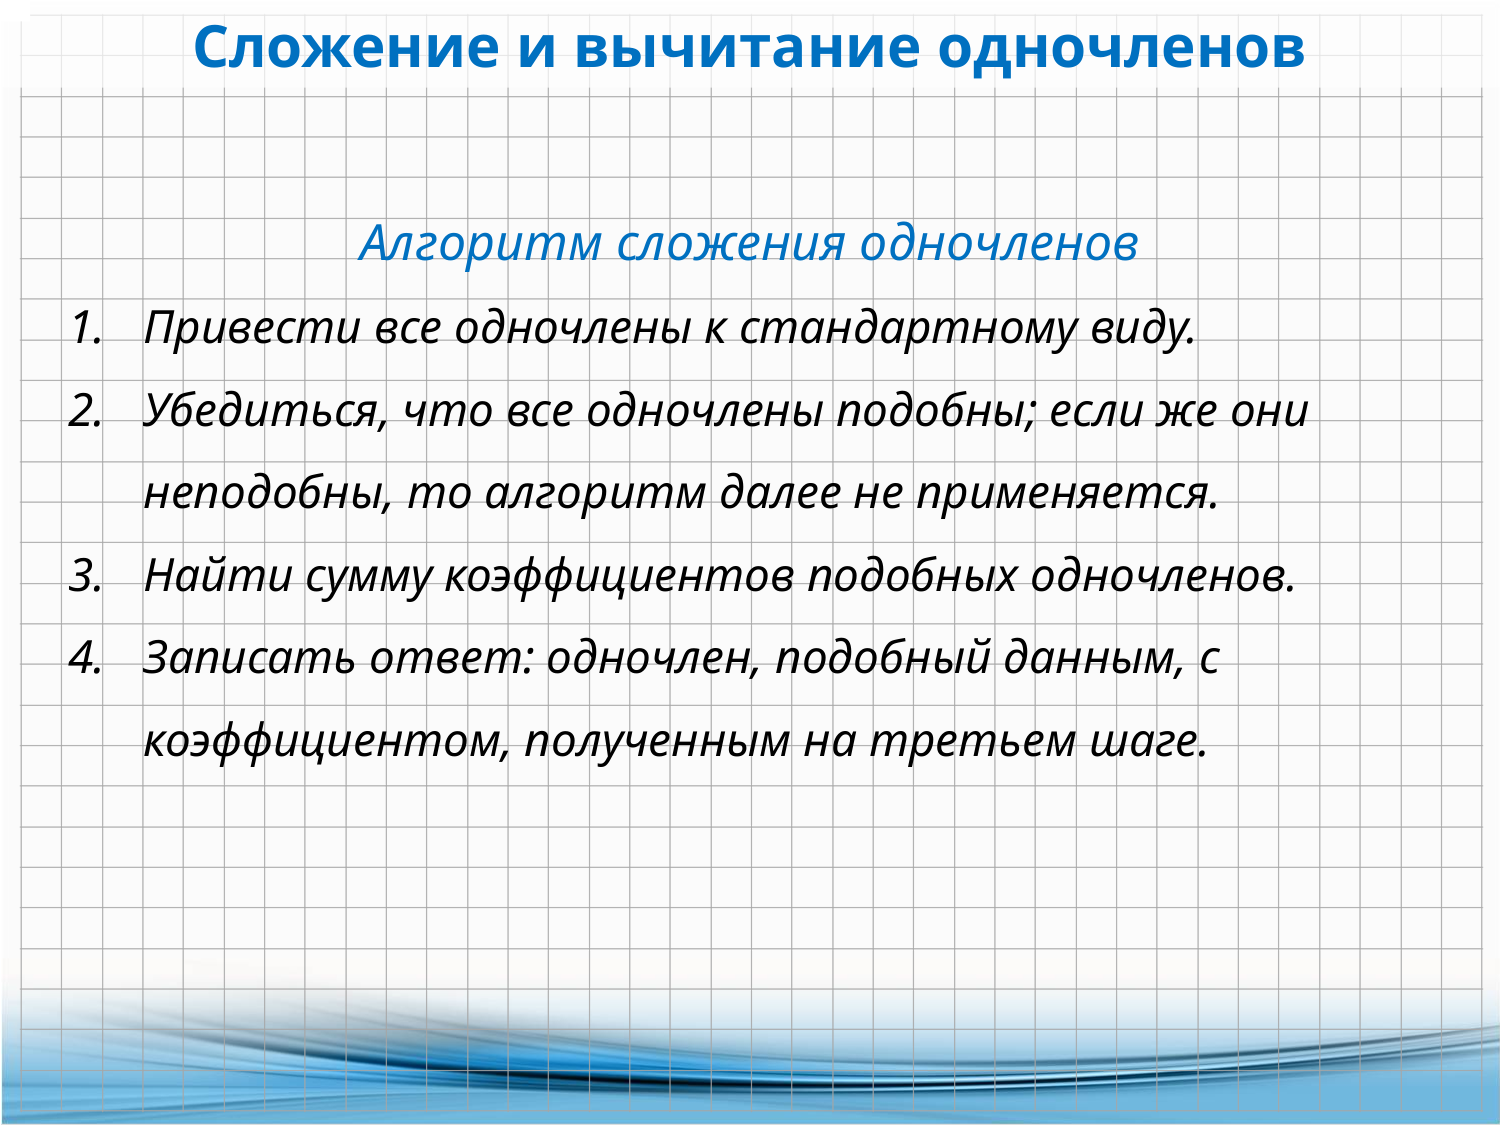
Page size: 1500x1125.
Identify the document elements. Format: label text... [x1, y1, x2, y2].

text_box Алгоритм сложения одночленов Привести все одночлены к стандартному виду. Убедиться, что все одночлены подобны; если же они неподобны, то алгоритм далее не применяется. Найти сумму коэффициентов подобных одночленов. Записать ответ: одночлен, подобный данным, с коэффициентом, полученным на третьем шаге. [54, 173, 1446, 773]
text_box Сложение и вычитание одночленов [0, 0, 1500, 88]
picture [0, 88, 1500, 1125]
